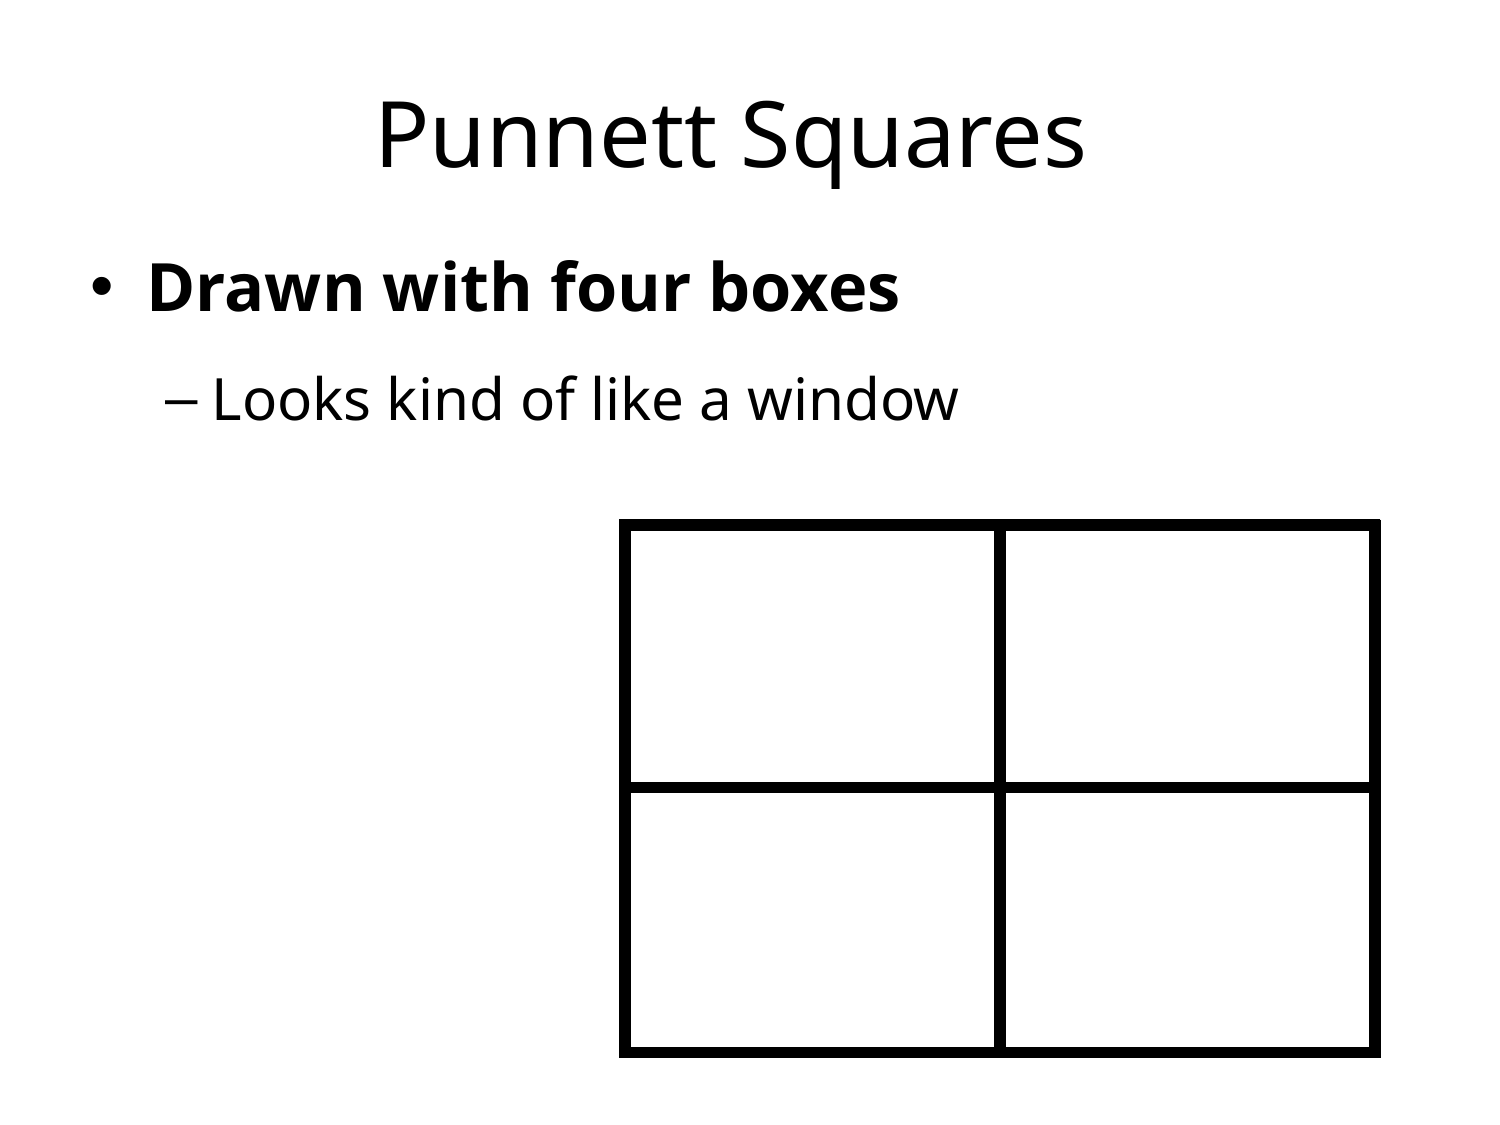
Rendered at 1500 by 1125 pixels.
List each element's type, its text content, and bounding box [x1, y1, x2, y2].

list Drawn with four boxes Looks kind of like a window [75, 237, 1425, 513]
table_cell [1006, 793, 1369, 1047]
table_cell [631, 793, 994, 1047]
table_header [1006, 531, 1369, 782]
table_header [631, 531, 994, 782]
title Punnett Squares [137, 37, 1325, 225]
